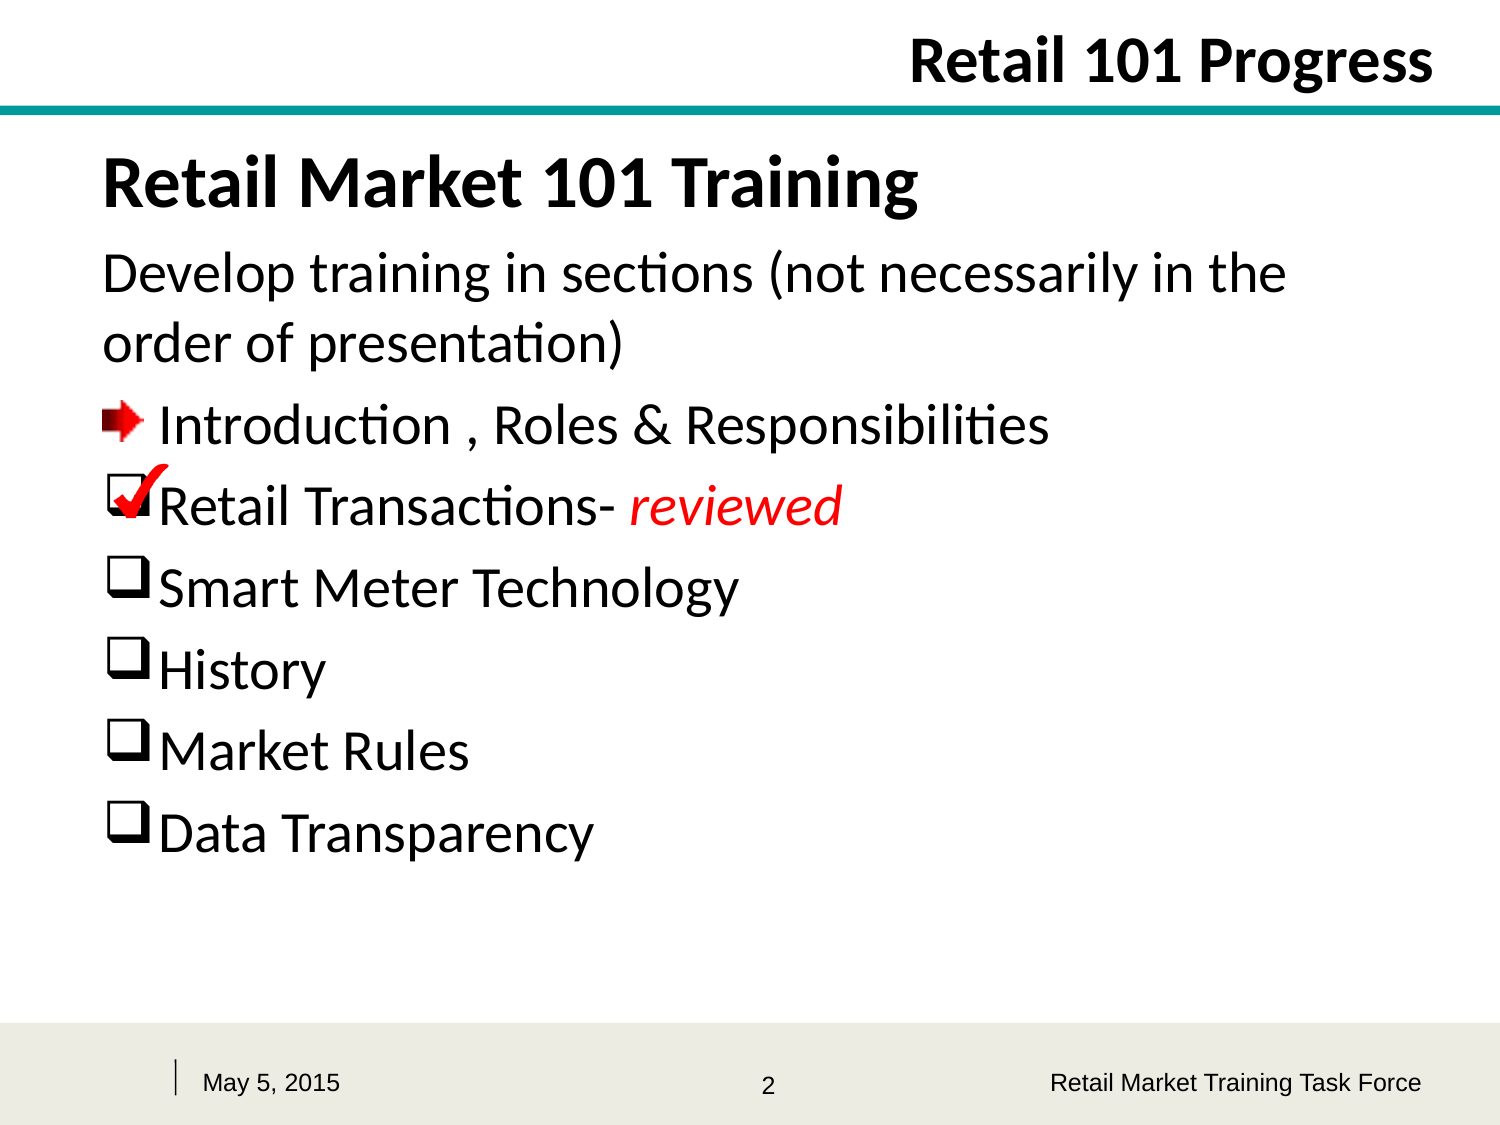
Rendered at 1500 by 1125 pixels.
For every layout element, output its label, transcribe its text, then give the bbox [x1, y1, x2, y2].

footer Retail Market Training Task Force [1024, 1059, 1438, 1125]
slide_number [187, 1059, 538, 1125]
picture [112, 462, 169, 520]
picture [102, 400, 144, 442]
title Retail 101 Progress [24, 0, 1451, 113]
list Retail Market 101 Training Develop training in sections (not necessarily in the order of presentation) Introduction , Roles & Responsibilities Retail Transactions- reviewed Smart Meter Technology History Market Rules Data Transparency [87, 124, 1438, 1026]
